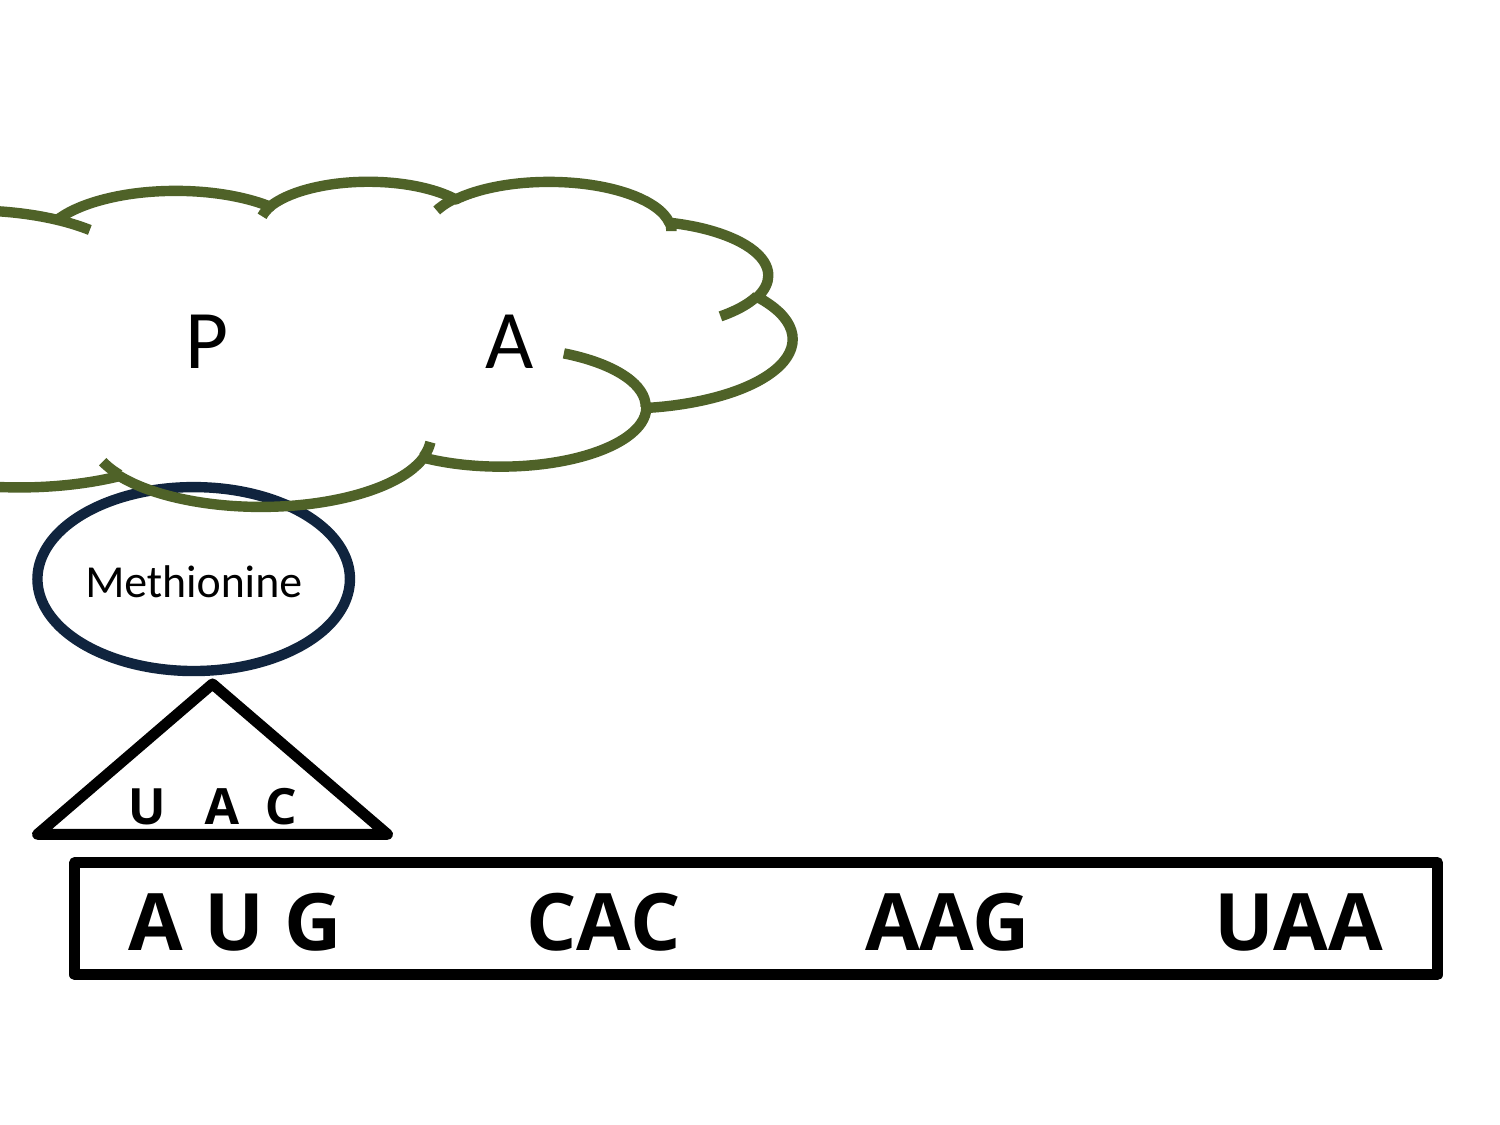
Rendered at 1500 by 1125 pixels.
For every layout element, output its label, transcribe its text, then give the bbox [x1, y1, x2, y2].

text_box A U G CAC AAG UAA [73, 860, 1439, 977]
text_box U A C [35, 682, 390, 837]
text_box Methionine [35, 490, 353, 674]
text_box E P A [0, 179, 795, 510]
